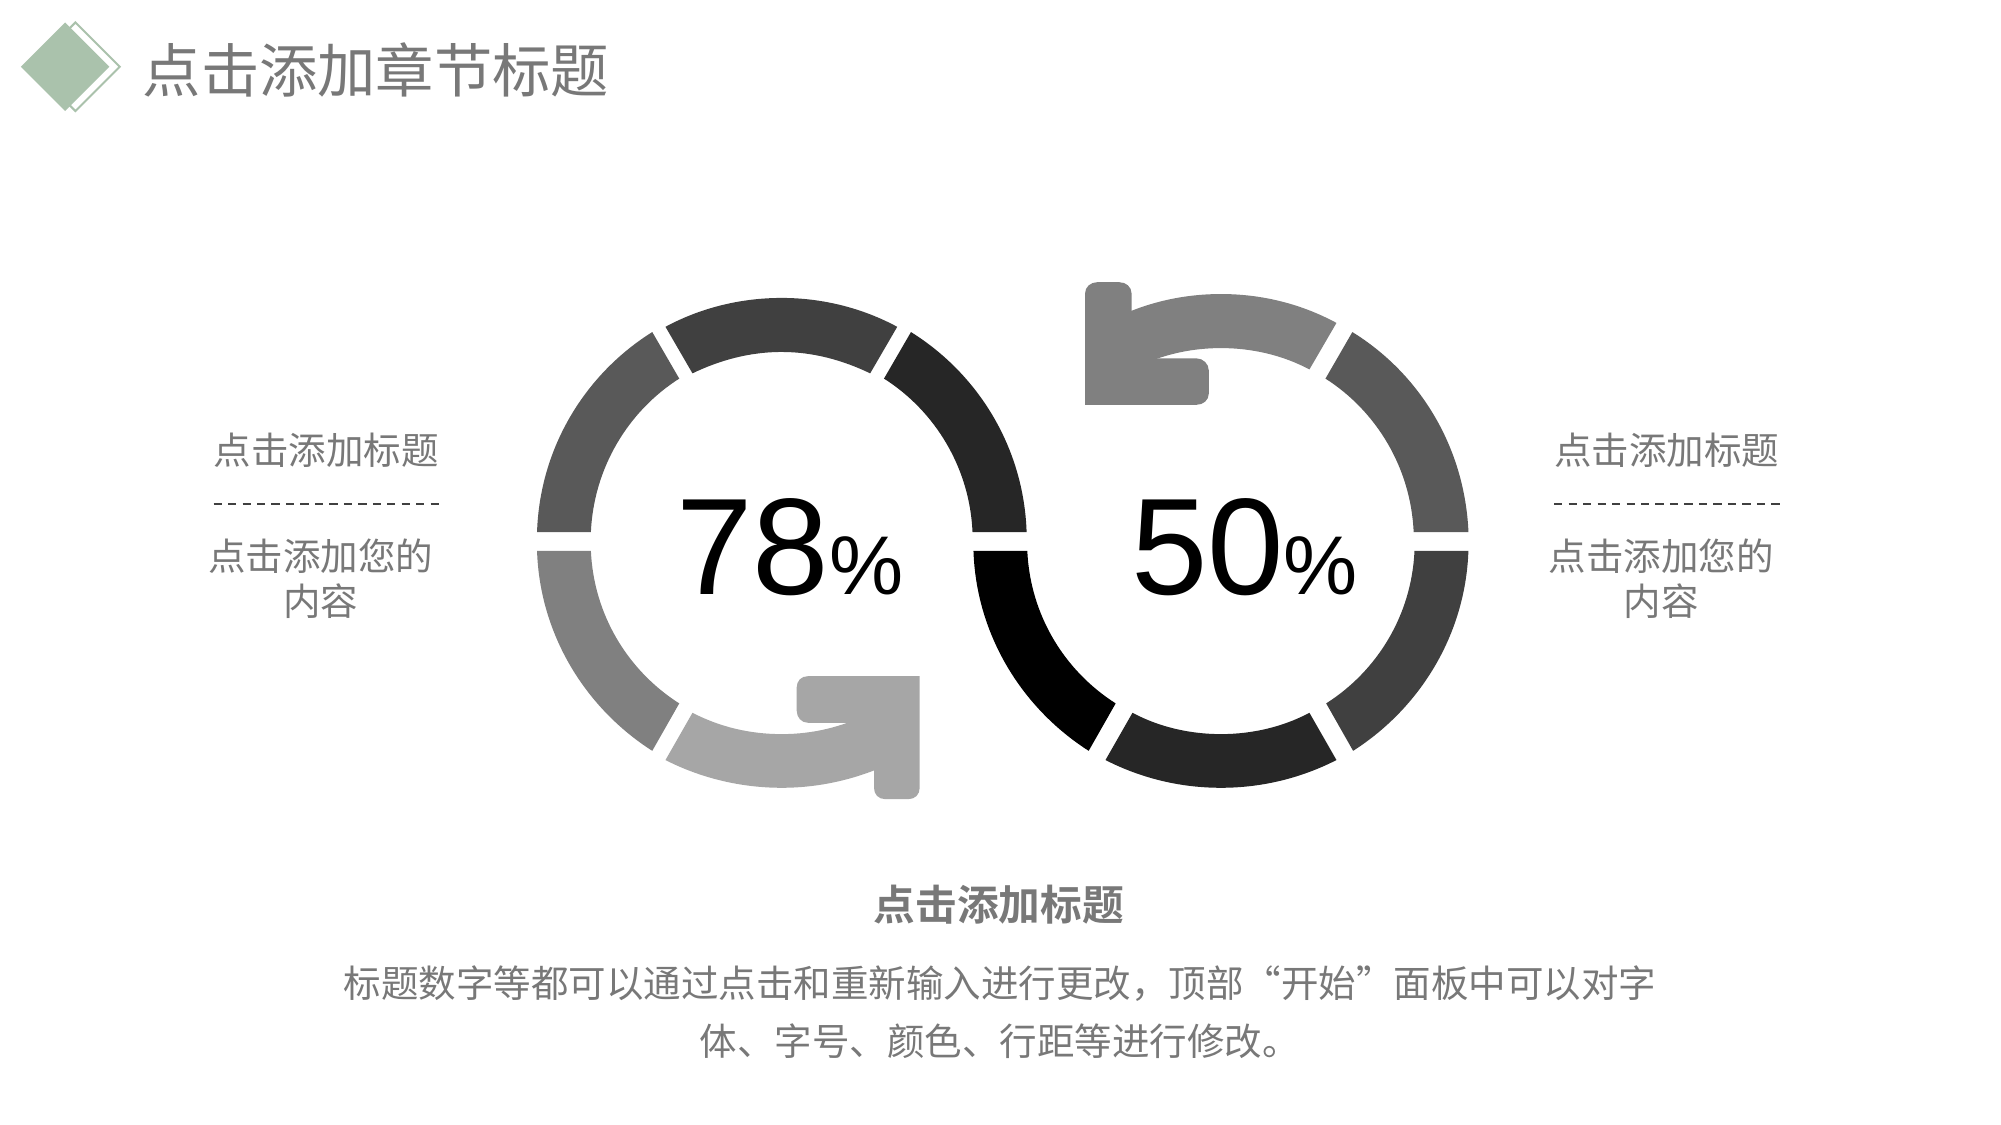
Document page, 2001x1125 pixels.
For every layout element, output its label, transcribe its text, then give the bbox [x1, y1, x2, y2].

text_box 78% [661, 449, 919, 630]
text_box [175, 419, 467, 632]
text_box [1337, 332, 1469, 533]
text_box [883, 332, 1027, 533]
text_box [665, 297, 898, 374]
text_box [1326, 550, 1469, 751]
text_box [537, 332, 680, 533]
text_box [1085, 282, 1337, 405]
text_box [1105, 712, 1337, 788]
text_box 50% [1116, 449, 1373, 630]
text_box [537, 550, 665, 751]
text_box 点击添加标题 [858, 871, 1139, 937]
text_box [665, 676, 920, 800]
text_box [973, 550, 1116, 751]
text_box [1515, 419, 1808, 632]
text_box 点击添加章节标题 [128, 27, 624, 112]
text_box 标题数字等都可以通过点击和重新输入进行更改，顶部“开始”面板中可以对字体、字号、颜色、行距等进行修改。 [323, 938, 1677, 1071]
